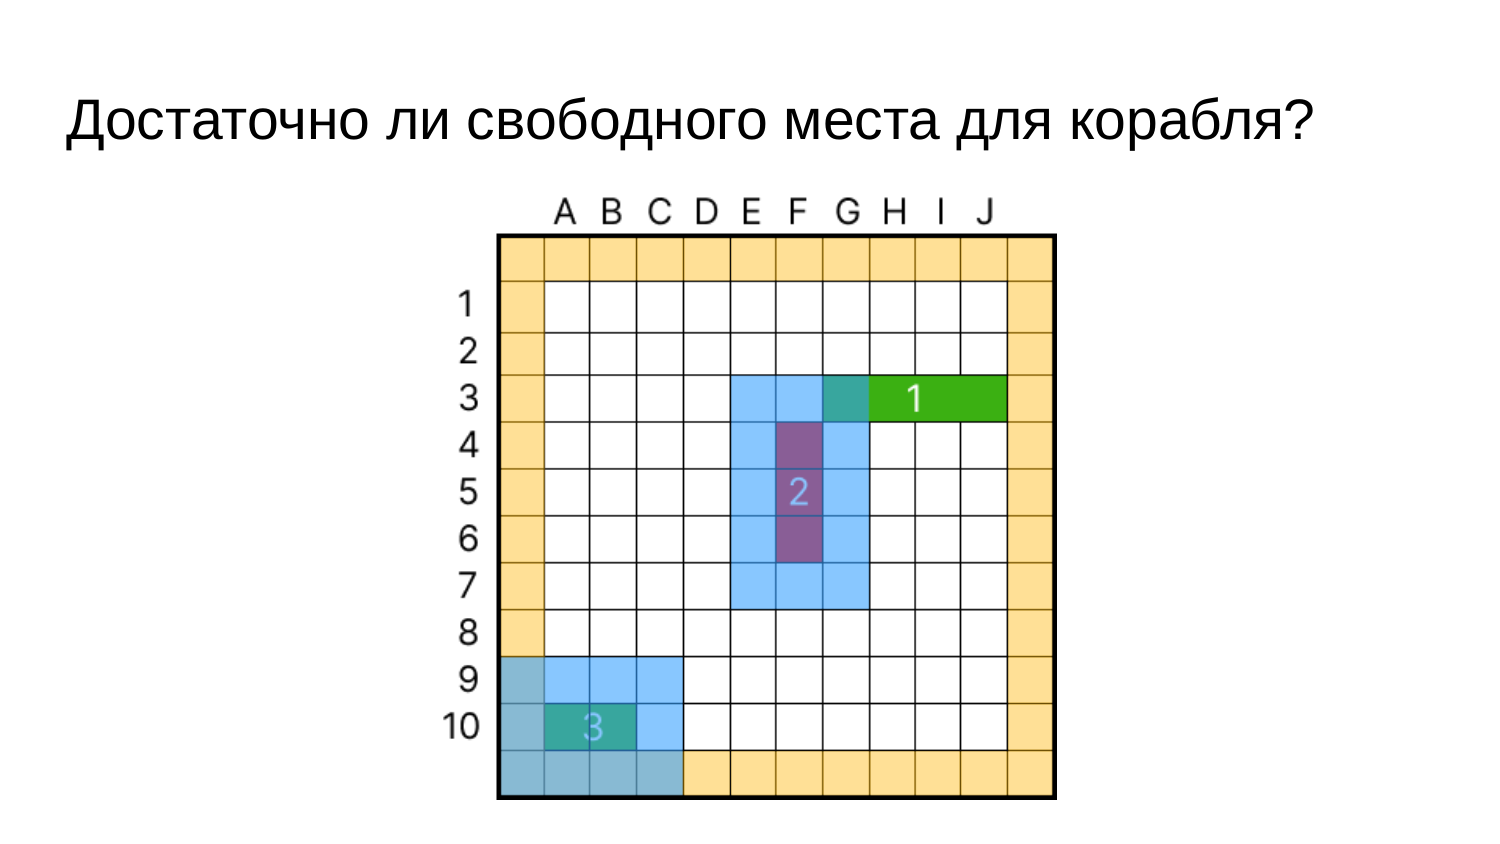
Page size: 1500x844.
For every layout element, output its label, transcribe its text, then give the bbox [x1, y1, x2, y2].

title Достаточно ли свободного места для корабля? [51, 72, 1449, 167]
picture [442, 189, 1058, 800]
